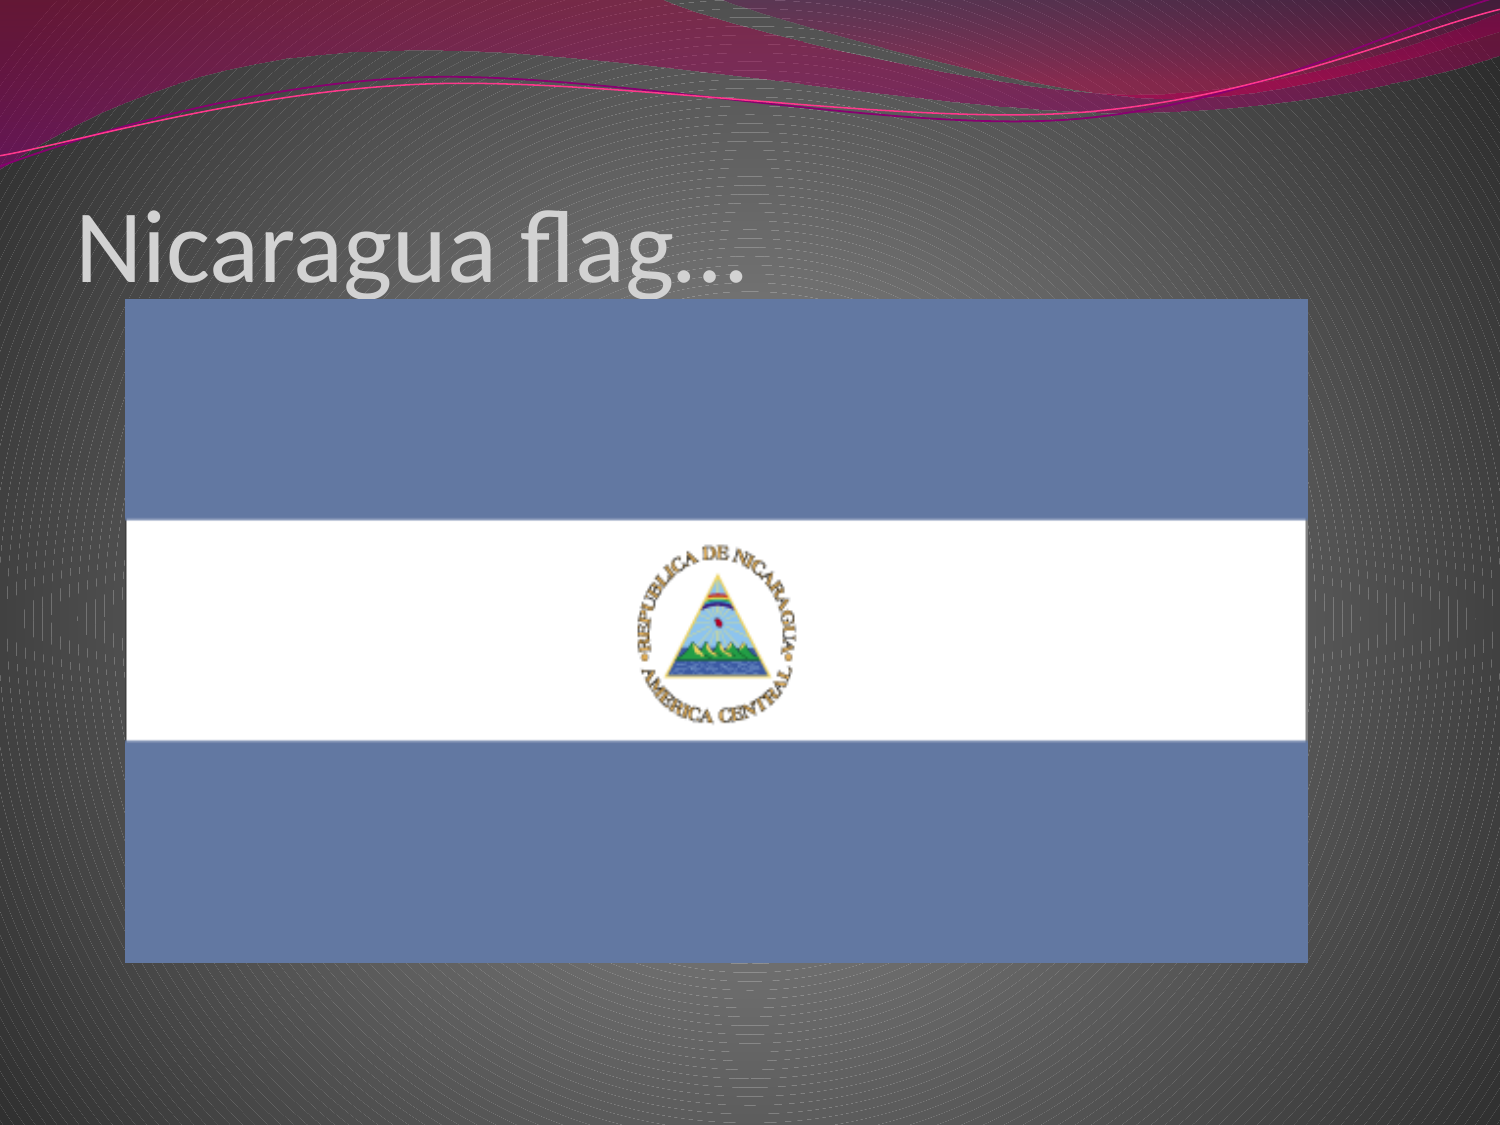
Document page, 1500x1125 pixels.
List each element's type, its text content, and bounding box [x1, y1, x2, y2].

title Nicaragua flag… [75, 115, 1425, 303]
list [124, 299, 1308, 963]
